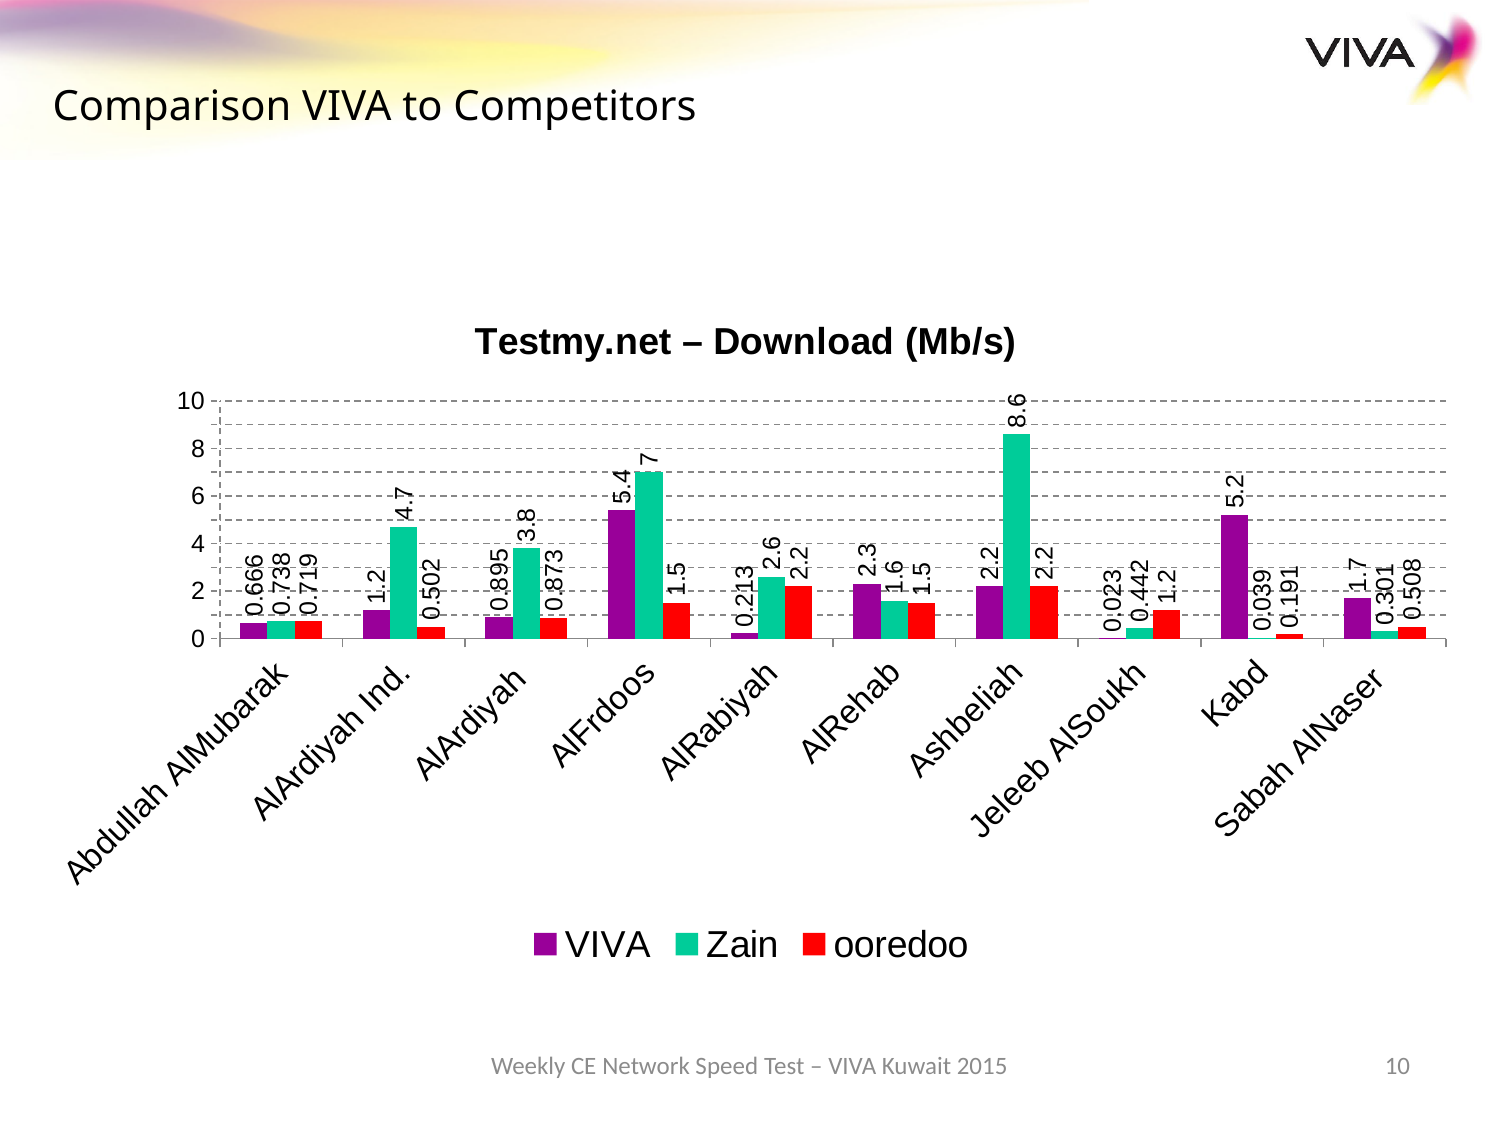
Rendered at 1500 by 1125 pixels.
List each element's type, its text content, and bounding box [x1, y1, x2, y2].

picture [1300, 12, 1485, 105]
text_box 10 [1074, 1042, 1425, 1103]
text_box Weekly CE Network Speed Test – VIVA Kuwait 2015 [205, 1042, 1074, 1103]
picture [0, 0, 1089, 160]
text_box Comparison VIVA to Competitors [37, 24, 1278, 184]
chart [27, 287, 1476, 974]
